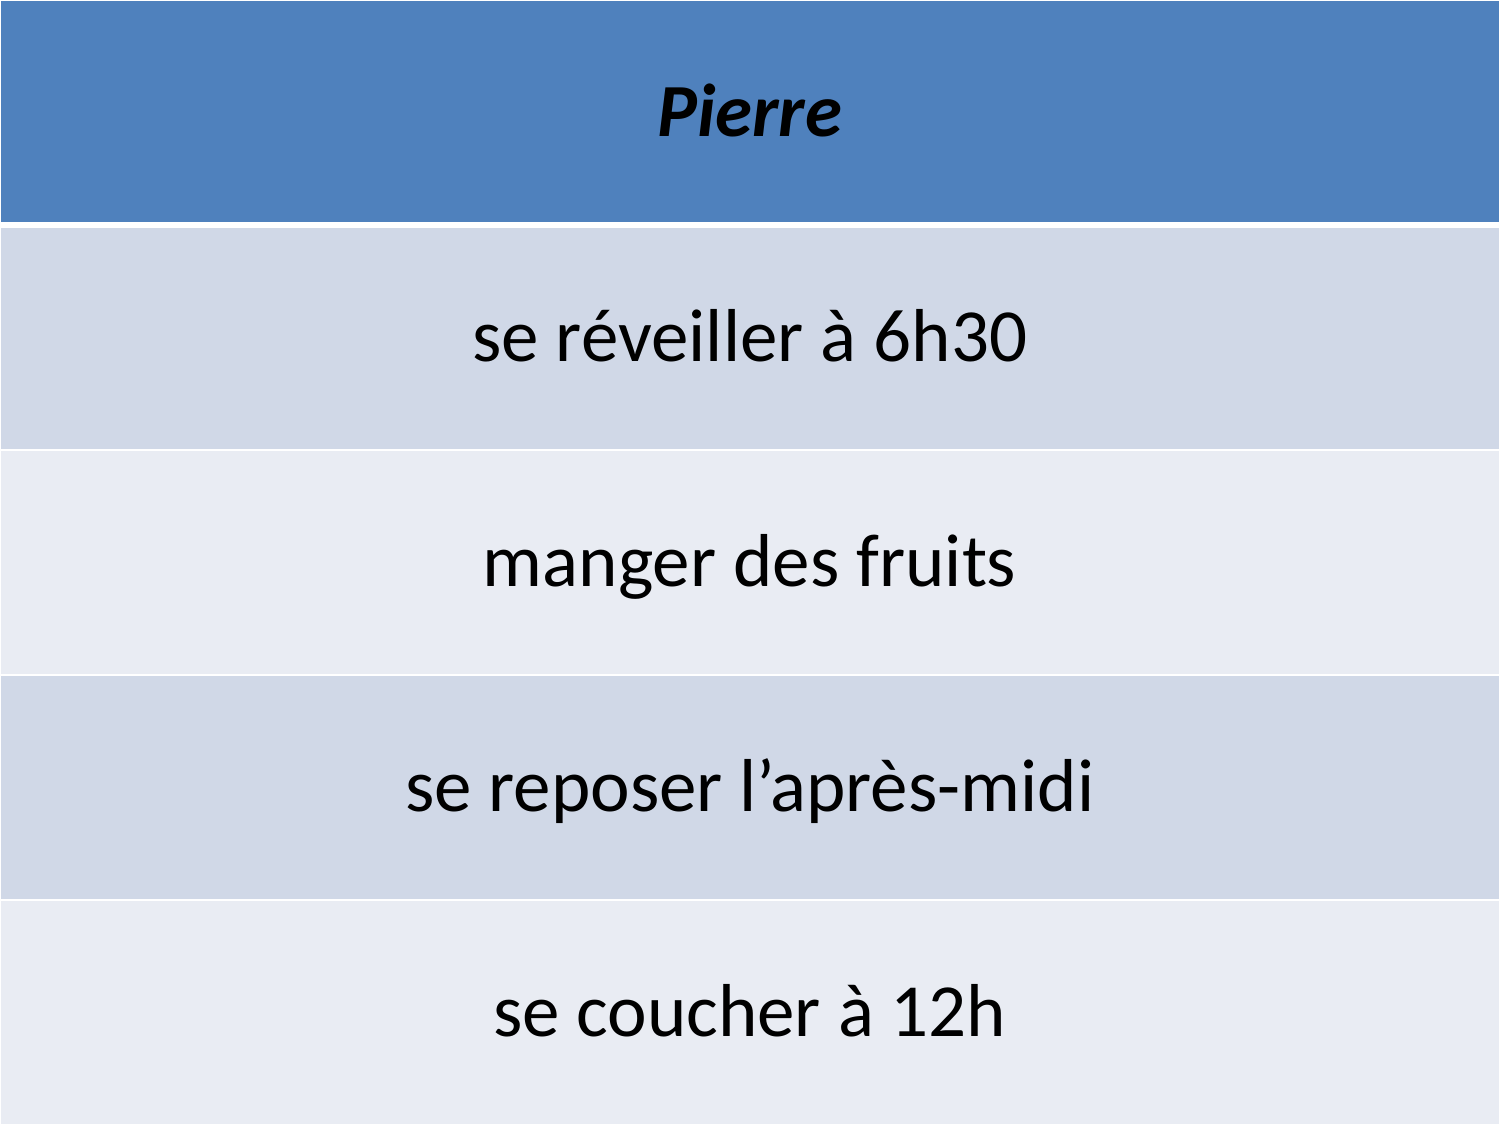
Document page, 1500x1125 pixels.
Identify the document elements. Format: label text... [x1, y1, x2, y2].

table_cell se coucher à 12h [1, 901, 1499, 1124]
table_cell se réveiller à 6h30 [1, 228, 1499, 449]
table_cell se reposer l’après-midi [1, 676, 1499, 899]
table_header Pierre [1, 1, 1499, 222]
table_cell manger des fruits [1, 451, 1499, 674]
